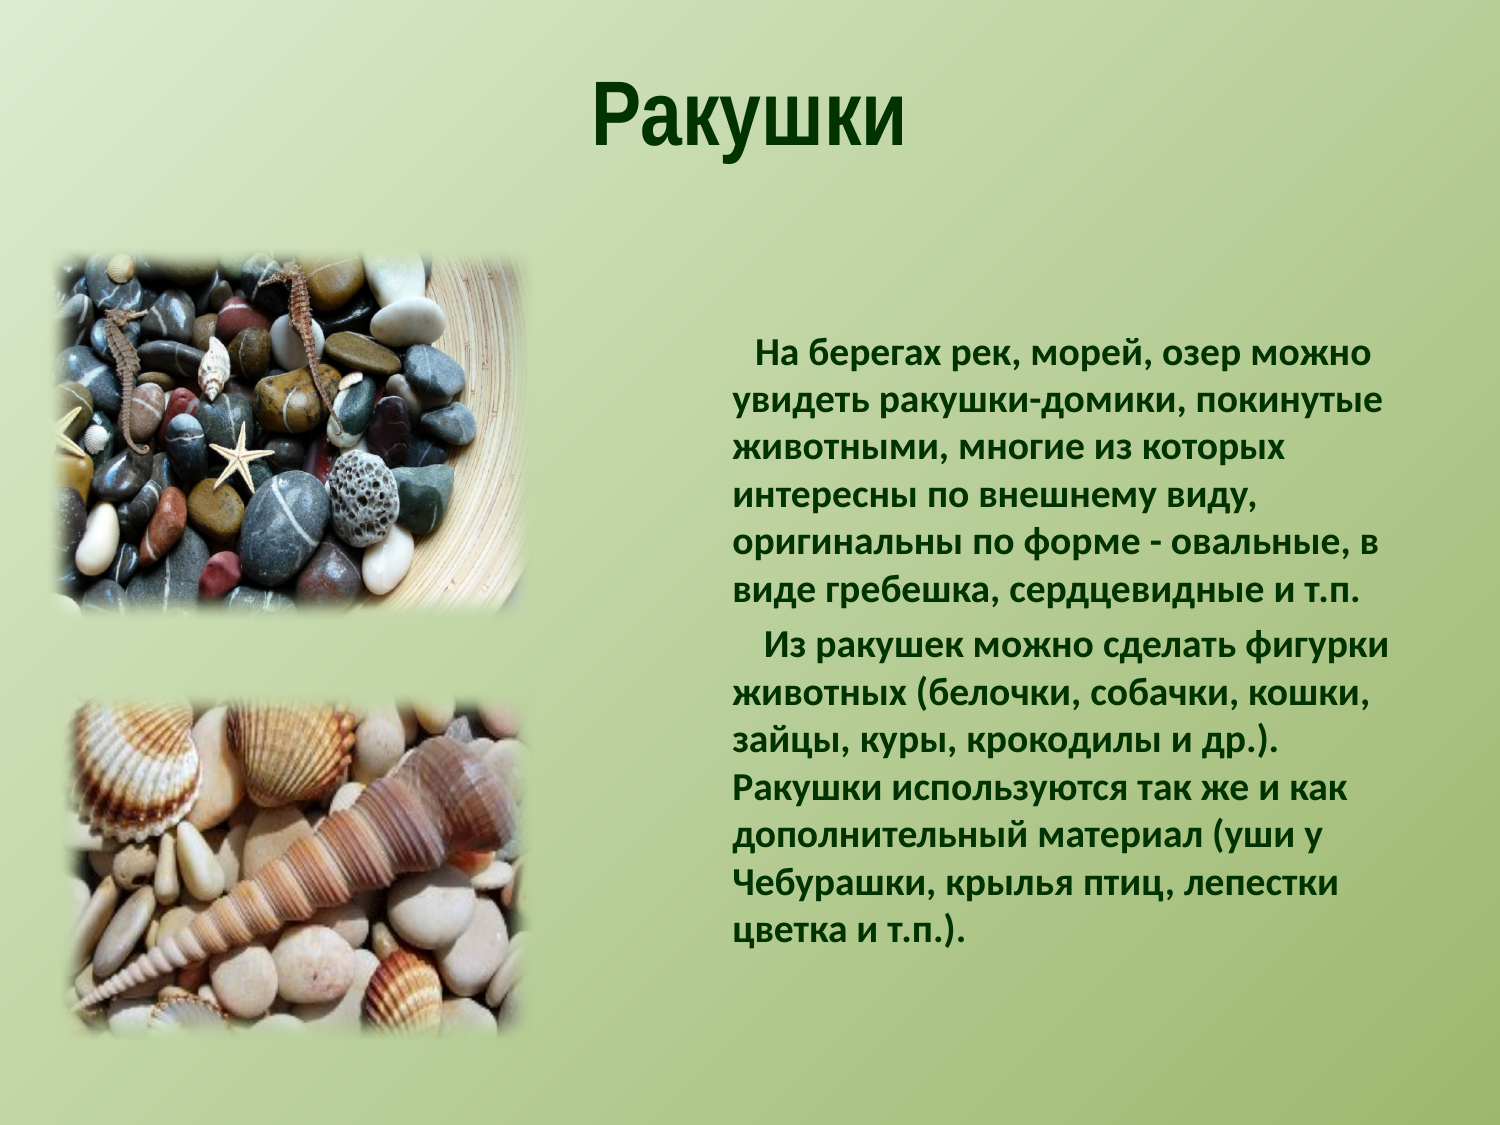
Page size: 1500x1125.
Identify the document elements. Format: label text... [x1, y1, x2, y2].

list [46, 245, 535, 622]
list На берегах рек, морей, озер можно увидеть ракушки-домики, покинутые животными, многие из которых интересны по внешнему виду, оригинальны по форме - овальные, в виде гребешка, сердцевидные и т.п. Из ракушек можно сделать фигурки животных (белочки, собачки, кошки, зайцы, куры, крокодилы и др.). Ракушки используются так же и как дополнительный материал (уши у Чебурашки, крылья птиц, лепестки цветка и т.п.). [667, 262, 1425, 1005]
title Ракушки [75, 45, 1425, 233]
picture [58, 691, 535, 1044]
